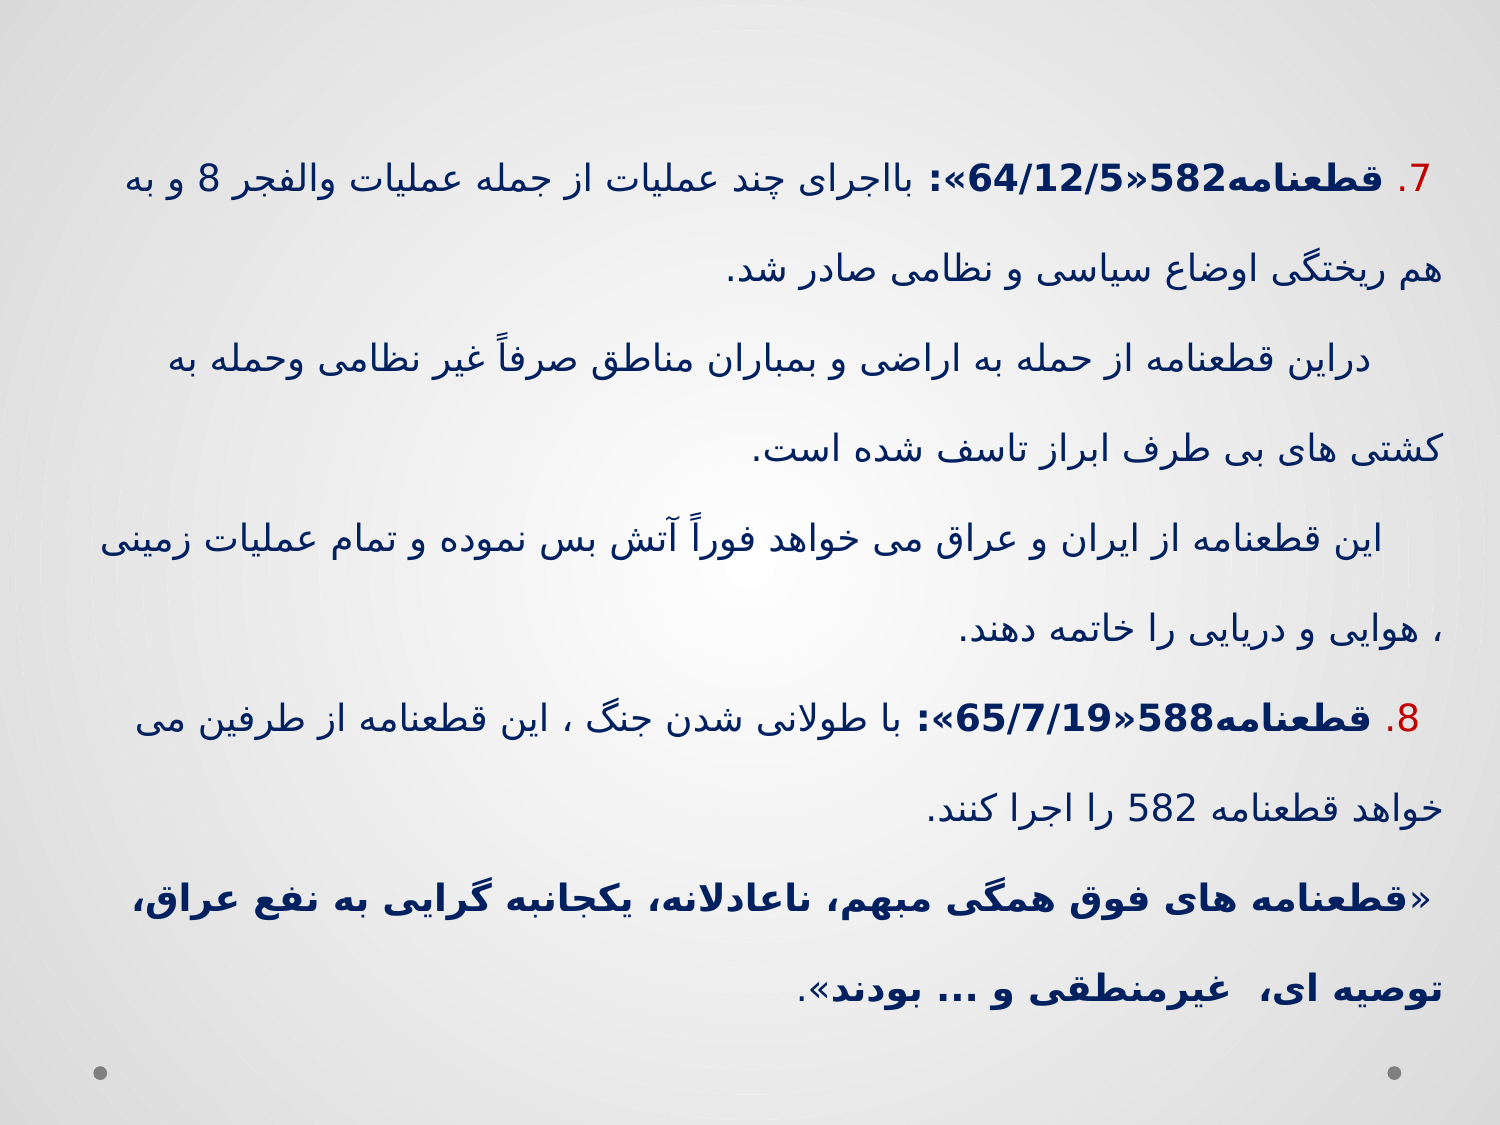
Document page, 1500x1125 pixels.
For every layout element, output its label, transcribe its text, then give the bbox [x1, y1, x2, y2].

text_box 7. قطعنامه582«64/12/5»: بااجرای چند عملیات از جمله عملیات والفجر 8 و به هم ریختگی اوضاع سیاسی و نظامی صادر شد. دراین قطعنامه از حمله به اراضی و بمباران مناطق صرفاً غیر نظامی وحمله به کشتی های بی طرف ابراز تاسف شده است. این قطعنامه از ایران و عراق می خواهد فوراً آتش بس نموده و تمام عملیات زمینی ، هوایی و دریایی را خاتمه دهند. 8. قطعنامه588«65/7/19»: با طولانی شدن جنگ ، این قطعنامه از طرفین می خواهد قطعنامه 582 را اجرا کنند. «قطعنامه های فوق همگی مبهم، ناعادلانه، یکجانبه گرایی به نفع عراق، توصیه ای، غیرمنطقی و ... بودند». [76, 101, 1459, 1017]
